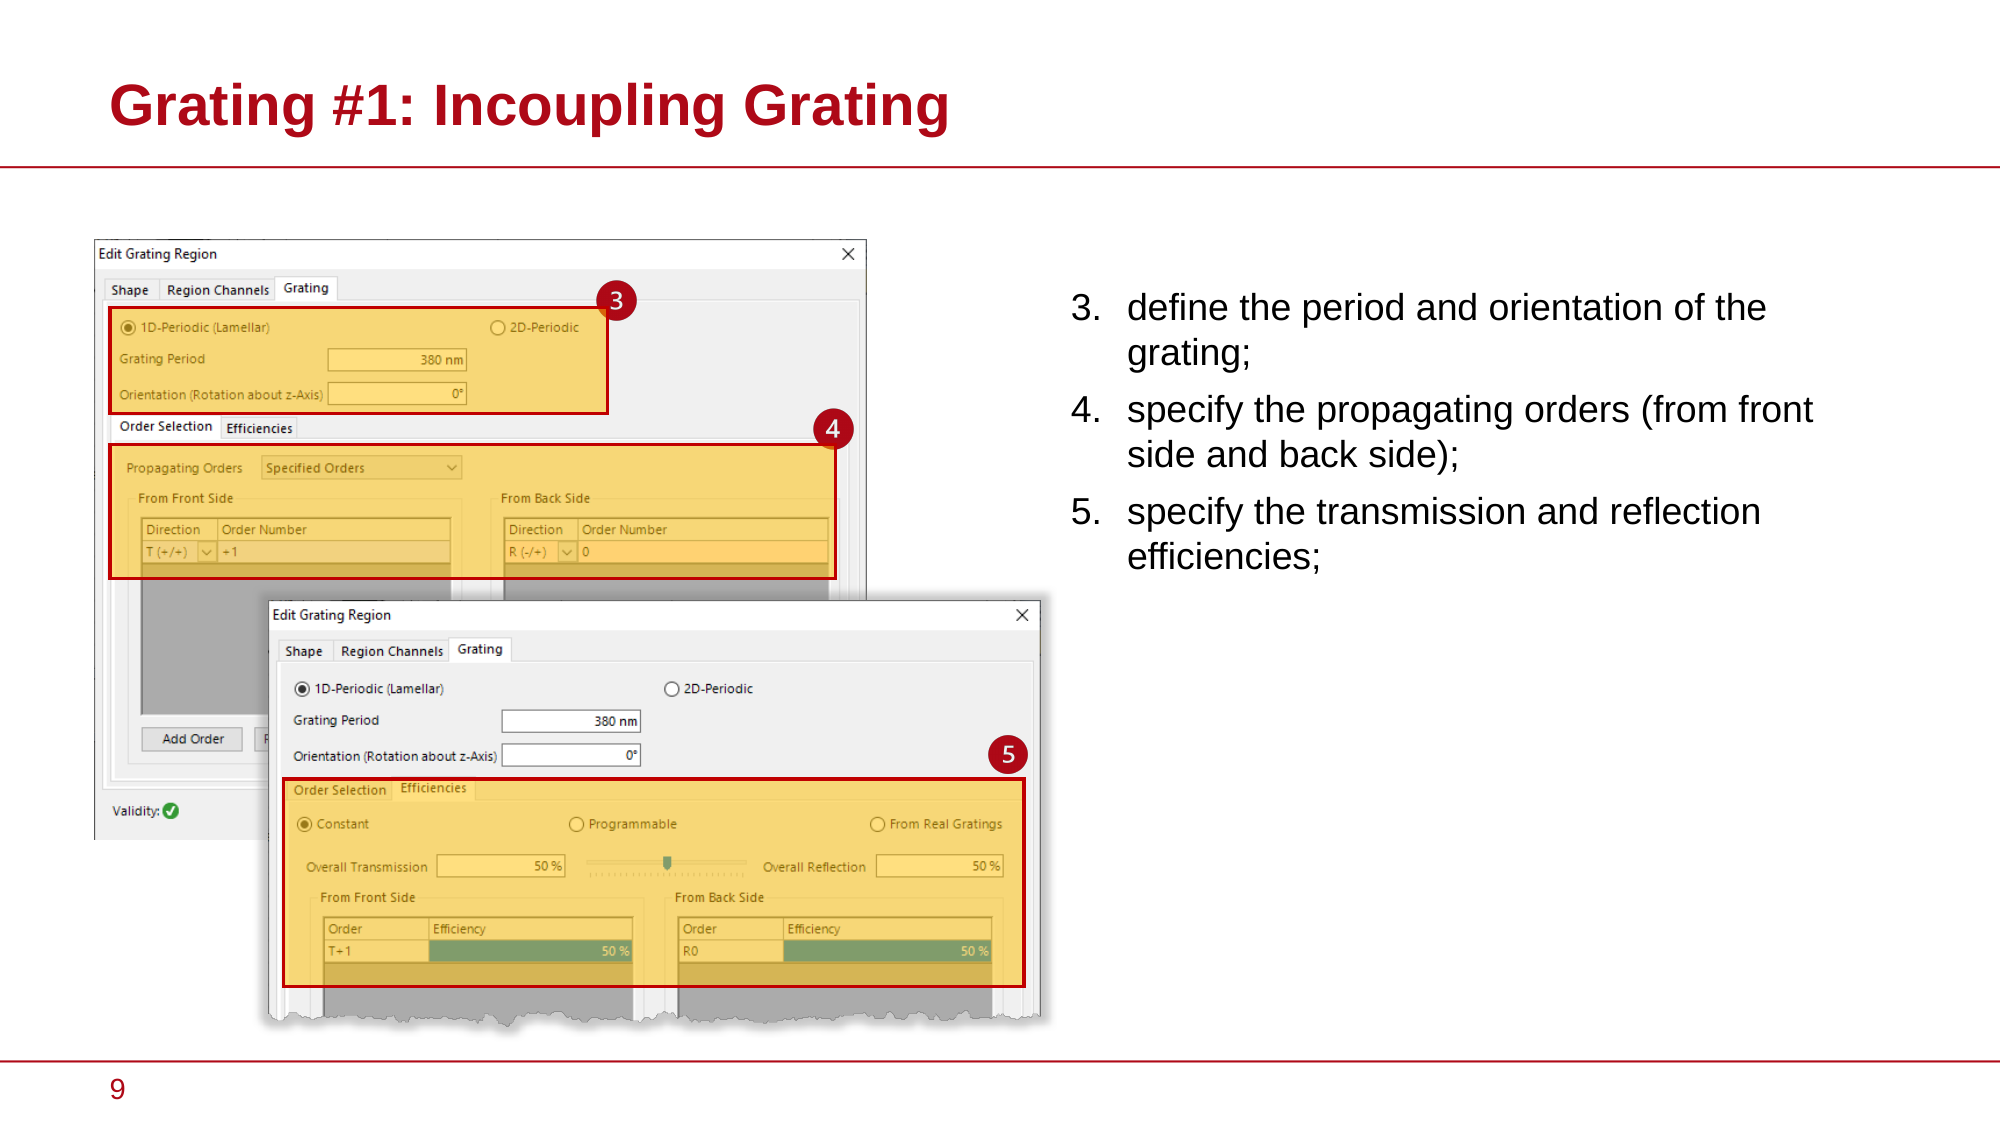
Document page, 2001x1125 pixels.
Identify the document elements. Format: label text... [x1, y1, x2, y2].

slide_number 9 [94, 1062, 296, 1114]
picture [0, 0, 2000, 1125]
text_box define the period and orientation of the grating; specify the propagating orders (from front side and back side); specify the transmission and reflection efficiencies; [1056, 275, 1905, 985]
title Grating #1: Incoupling Grating [94, 59, 1906, 148]
